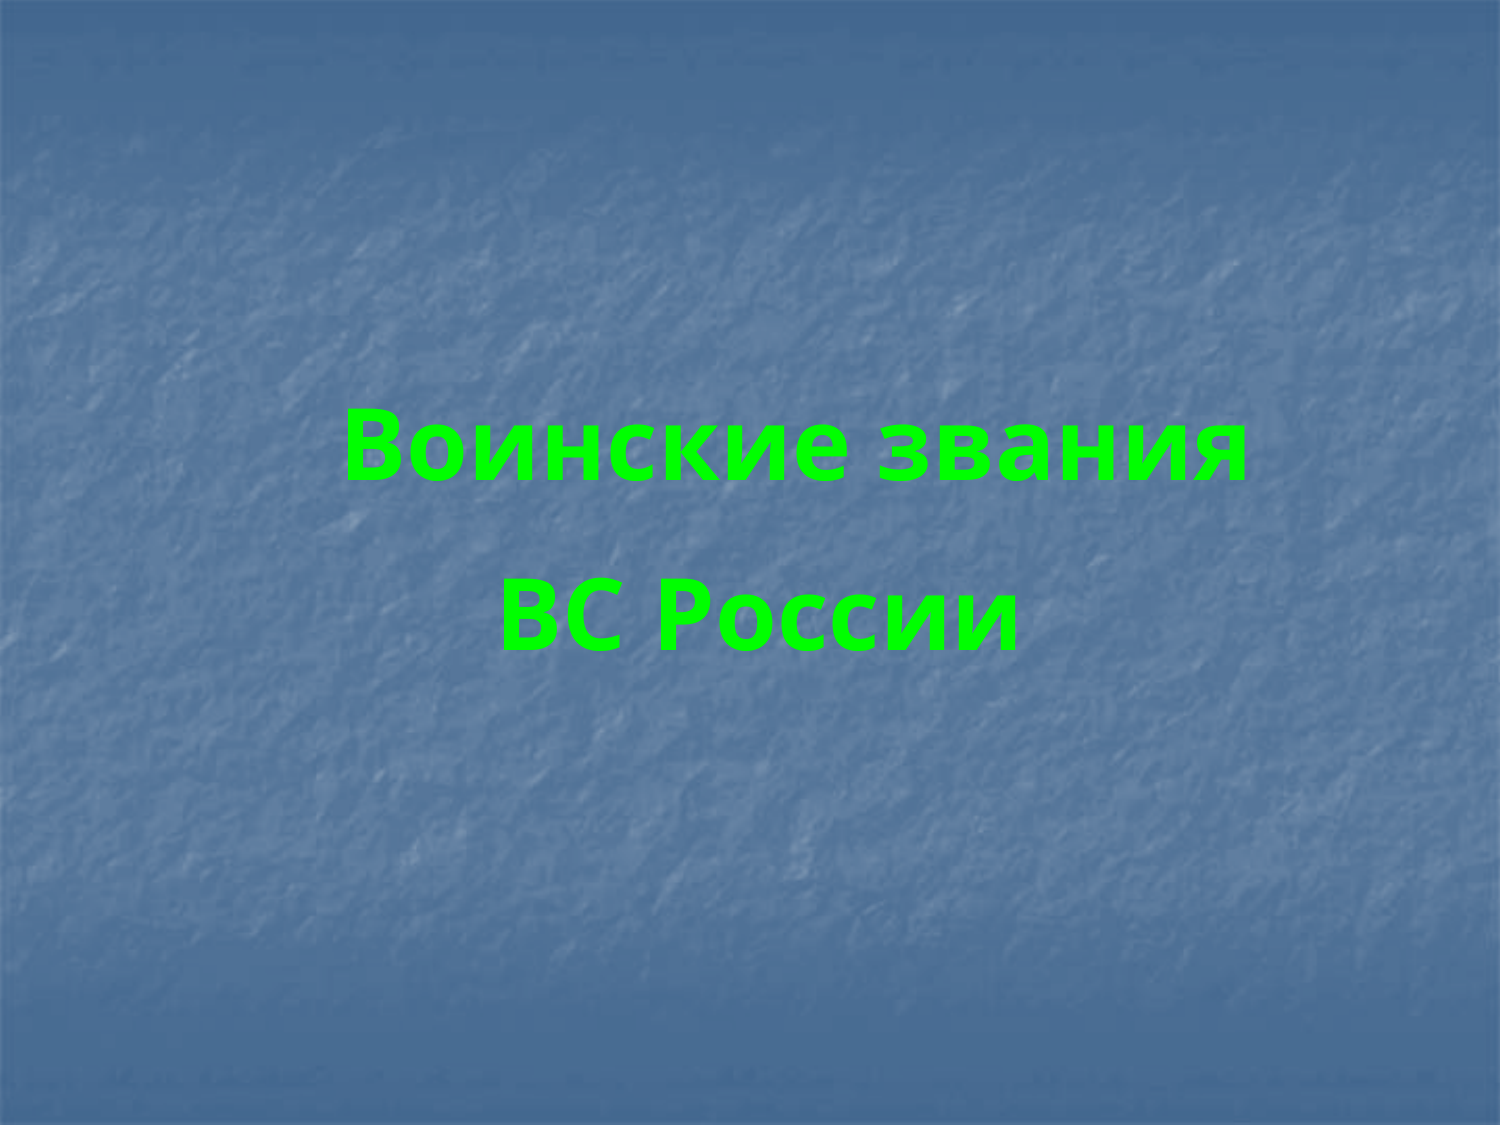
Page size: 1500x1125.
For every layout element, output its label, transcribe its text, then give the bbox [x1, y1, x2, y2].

text_box Воинские звания ВС России [324, 373, 1317, 679]
